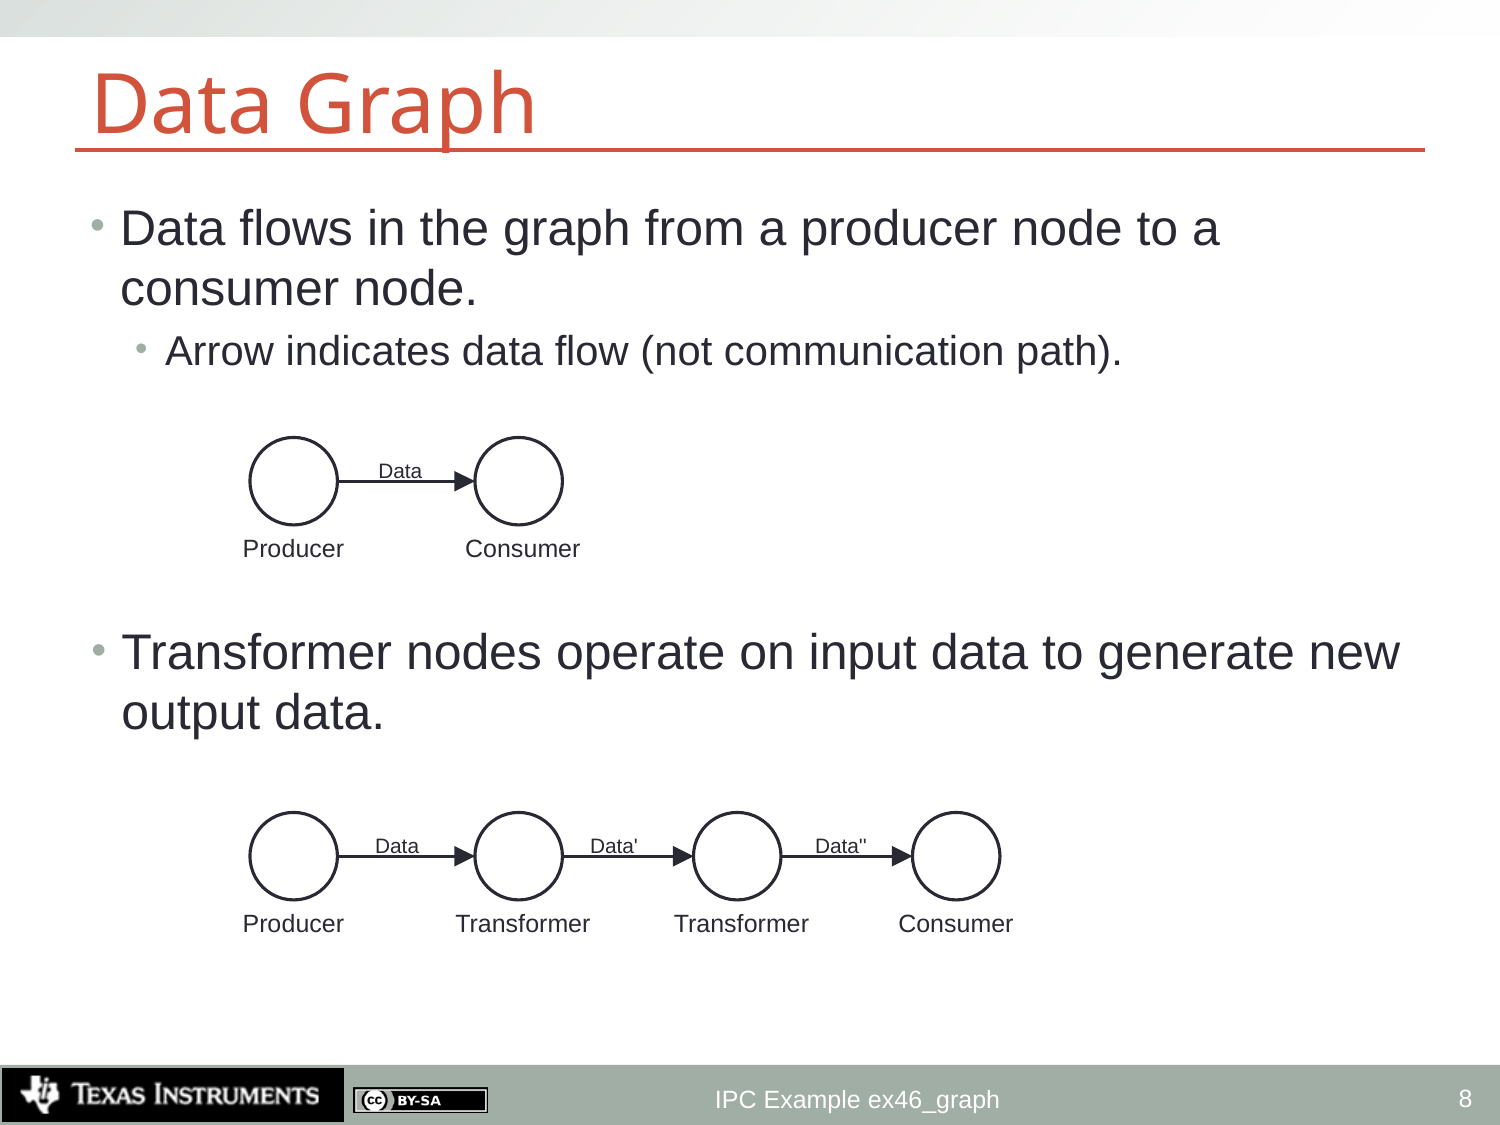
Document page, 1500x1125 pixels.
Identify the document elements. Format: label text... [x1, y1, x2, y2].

text_box [472, 810, 565, 903]
text_box [691, 810, 784, 903]
text_box Data' [575, 825, 653, 853]
text_box [247, 435, 340, 525]
footer IPC Example ex46_graph [699, 1071, 1200, 1125]
title Data Graph [75, 37, 1425, 163]
text_box Transformer nodes operate on input data to generate new output data. [76, 612, 1427, 763]
text_box [910, 810, 1003, 903]
picture [353, 1087, 488, 1113]
text_box Transformer [659, 900, 825, 945]
text_box Transformer [440, 900, 606, 945]
slide_number 8 [1400, 1071, 1488, 1125]
text_box Consumer [883, 900, 1029, 945]
text_box Data [363, 450, 437, 478]
text_box Consumer [450, 525, 596, 570]
list Data flows in the graph from a producer node to a consumer node. Arrow indicates data flow (not communication path). [75, 187, 1425, 396]
text_box [472, 435, 565, 528]
text_box Producer [228, 525, 360, 570]
text_box Data'' [800, 825, 882, 853]
text_box Data [360, 825, 434, 853]
text_box [247, 810, 340, 900]
text_box Producer [228, 900, 360, 945]
picture [2, 1068, 344, 1122]
